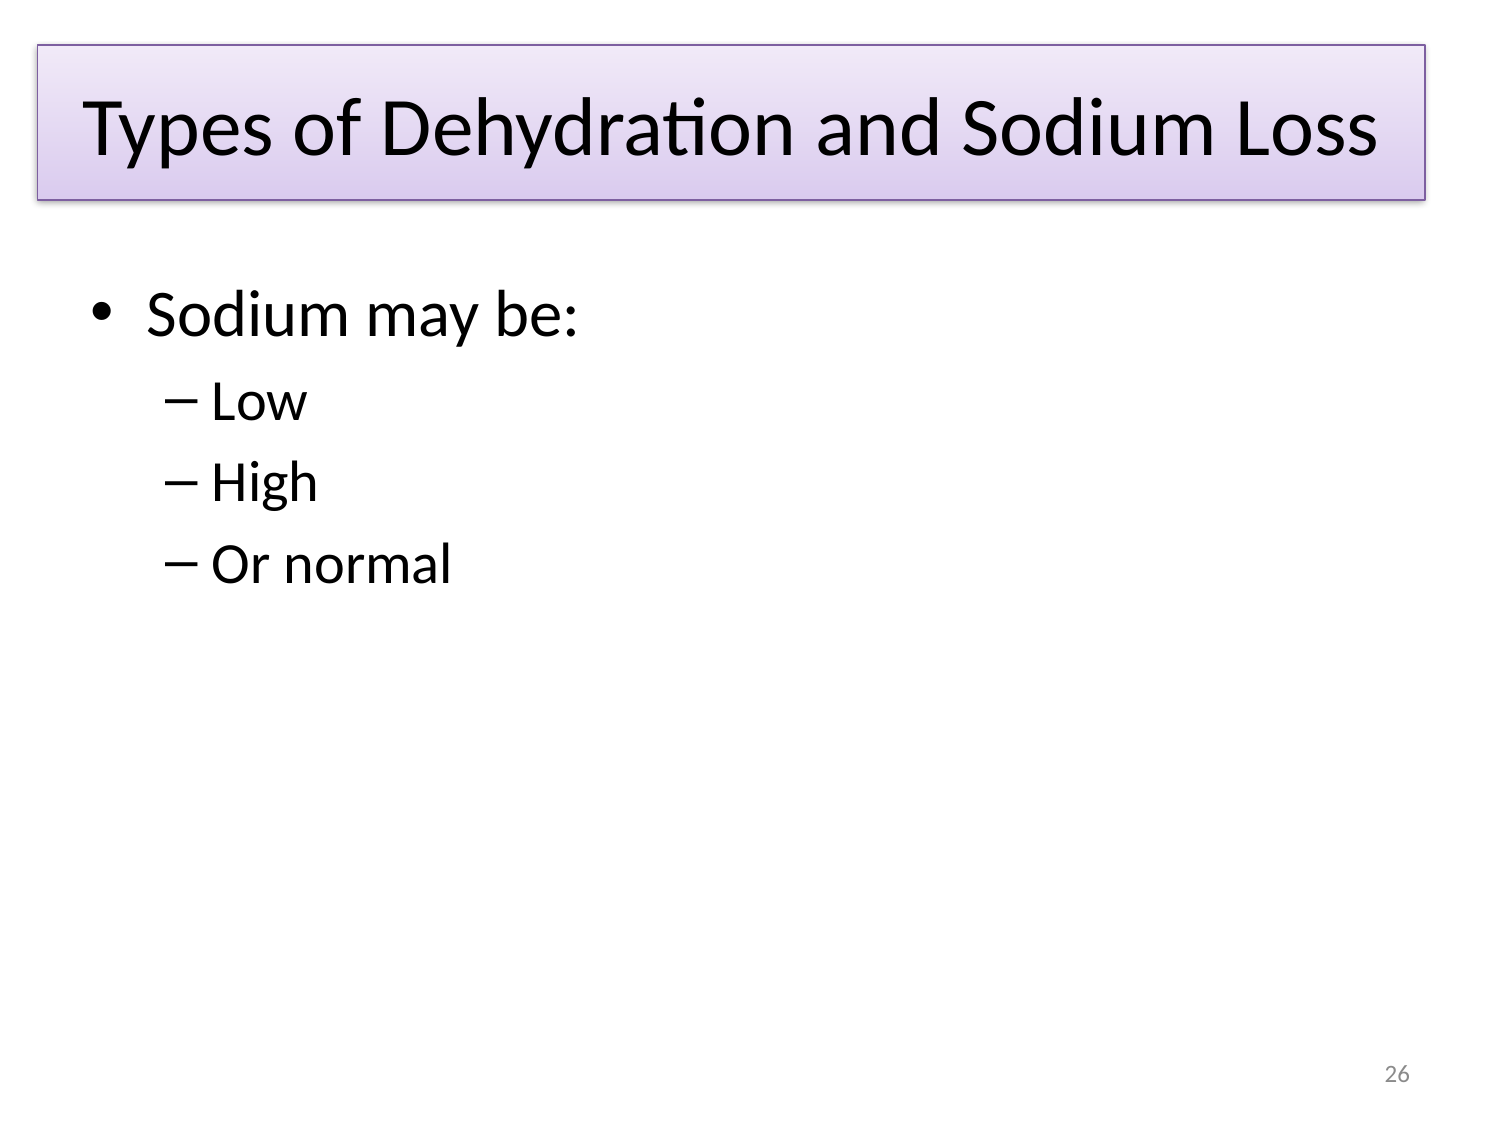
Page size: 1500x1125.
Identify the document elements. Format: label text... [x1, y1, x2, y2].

title Types of Dehydration and Sodium Loss [37, 44, 1426, 201]
list Sodium may be: Low High Or normal [75, 262, 1425, 1005]
slide_number 26 [1074, 1042, 1425, 1103]
